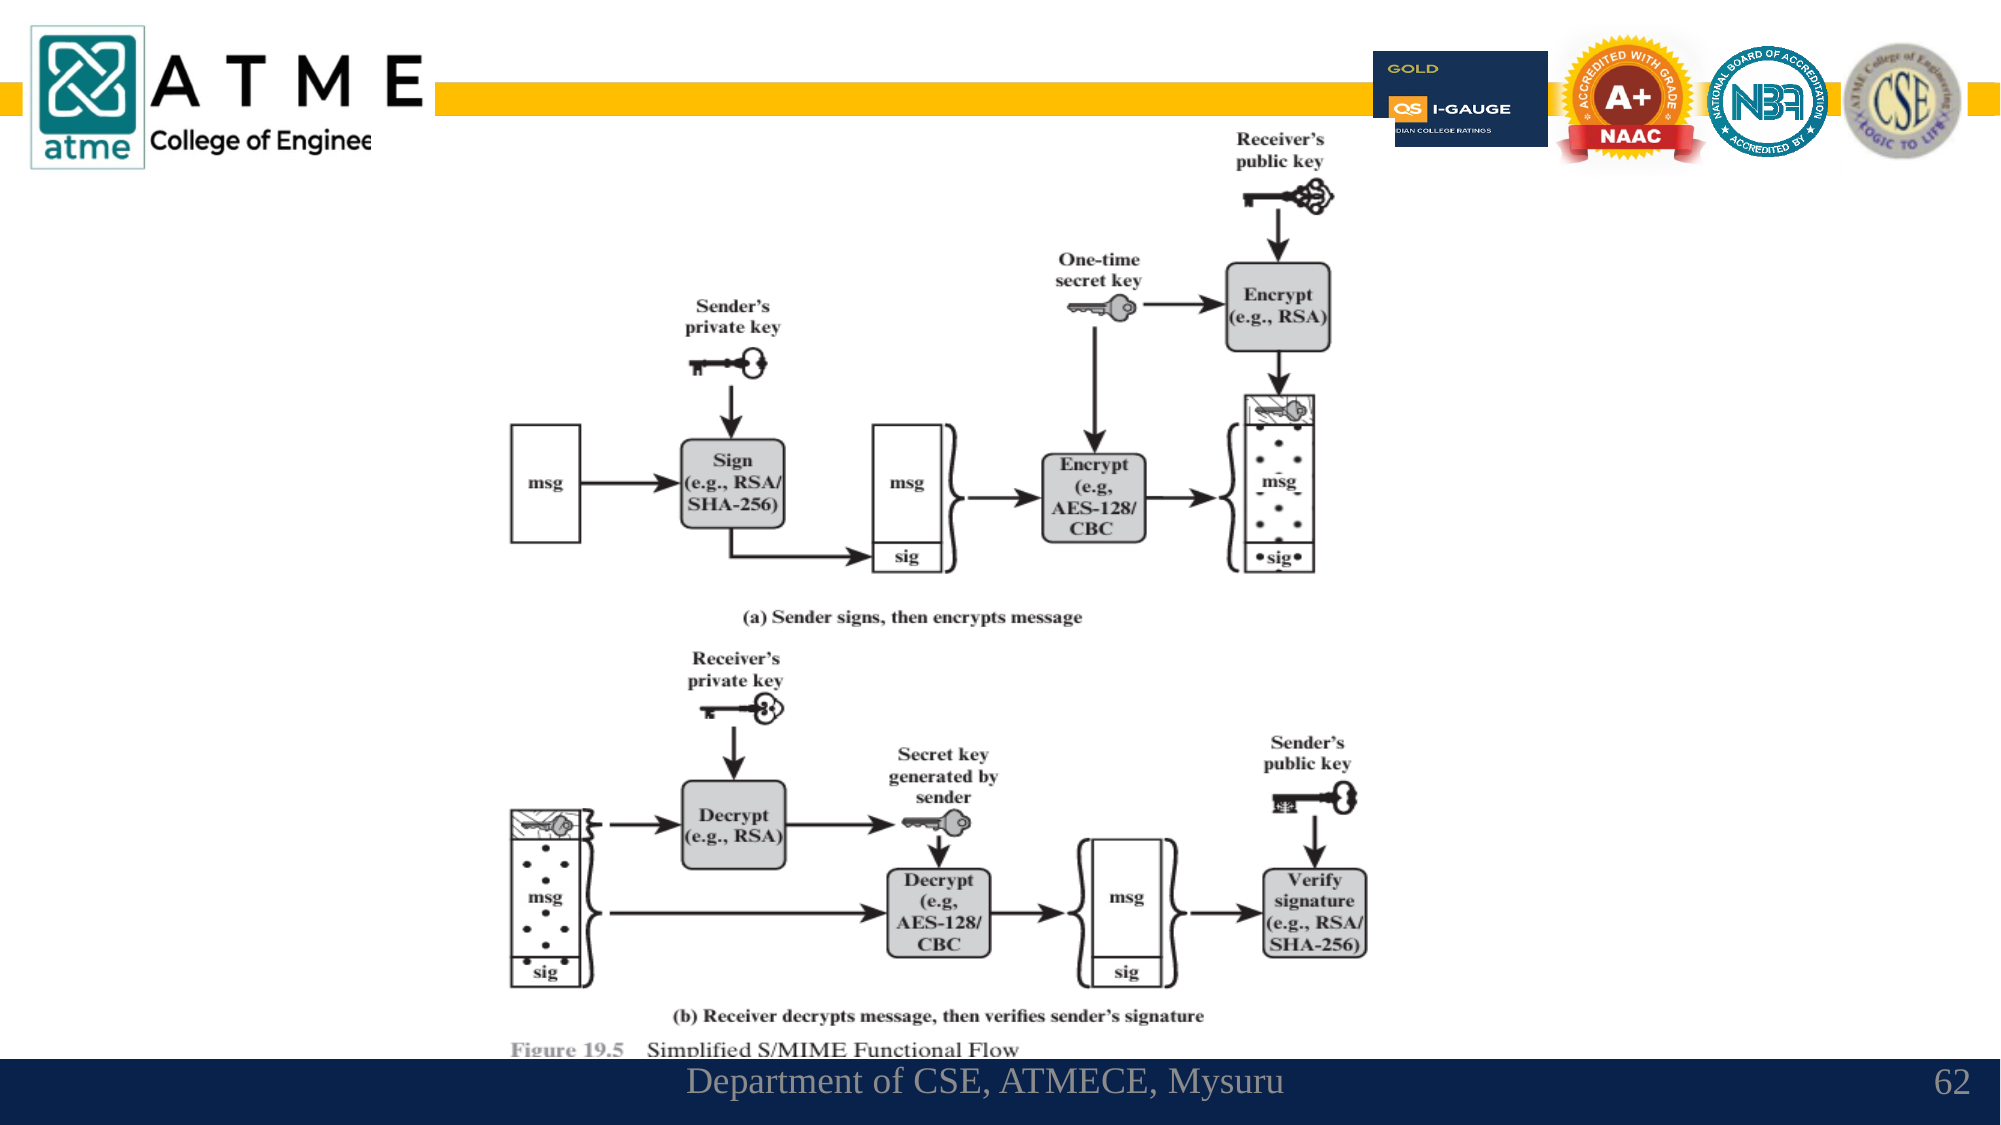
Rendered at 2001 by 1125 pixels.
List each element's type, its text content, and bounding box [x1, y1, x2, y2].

footer Department of CSE, ATMECE, Mysuru [501, 1056, 1470, 1102]
picture [0, 1059, 2001, 1125]
picture [1840, 26, 1968, 176]
slide_number 62 [1511, 1057, 1972, 1103]
picture [22, 15, 1828, 1057]
